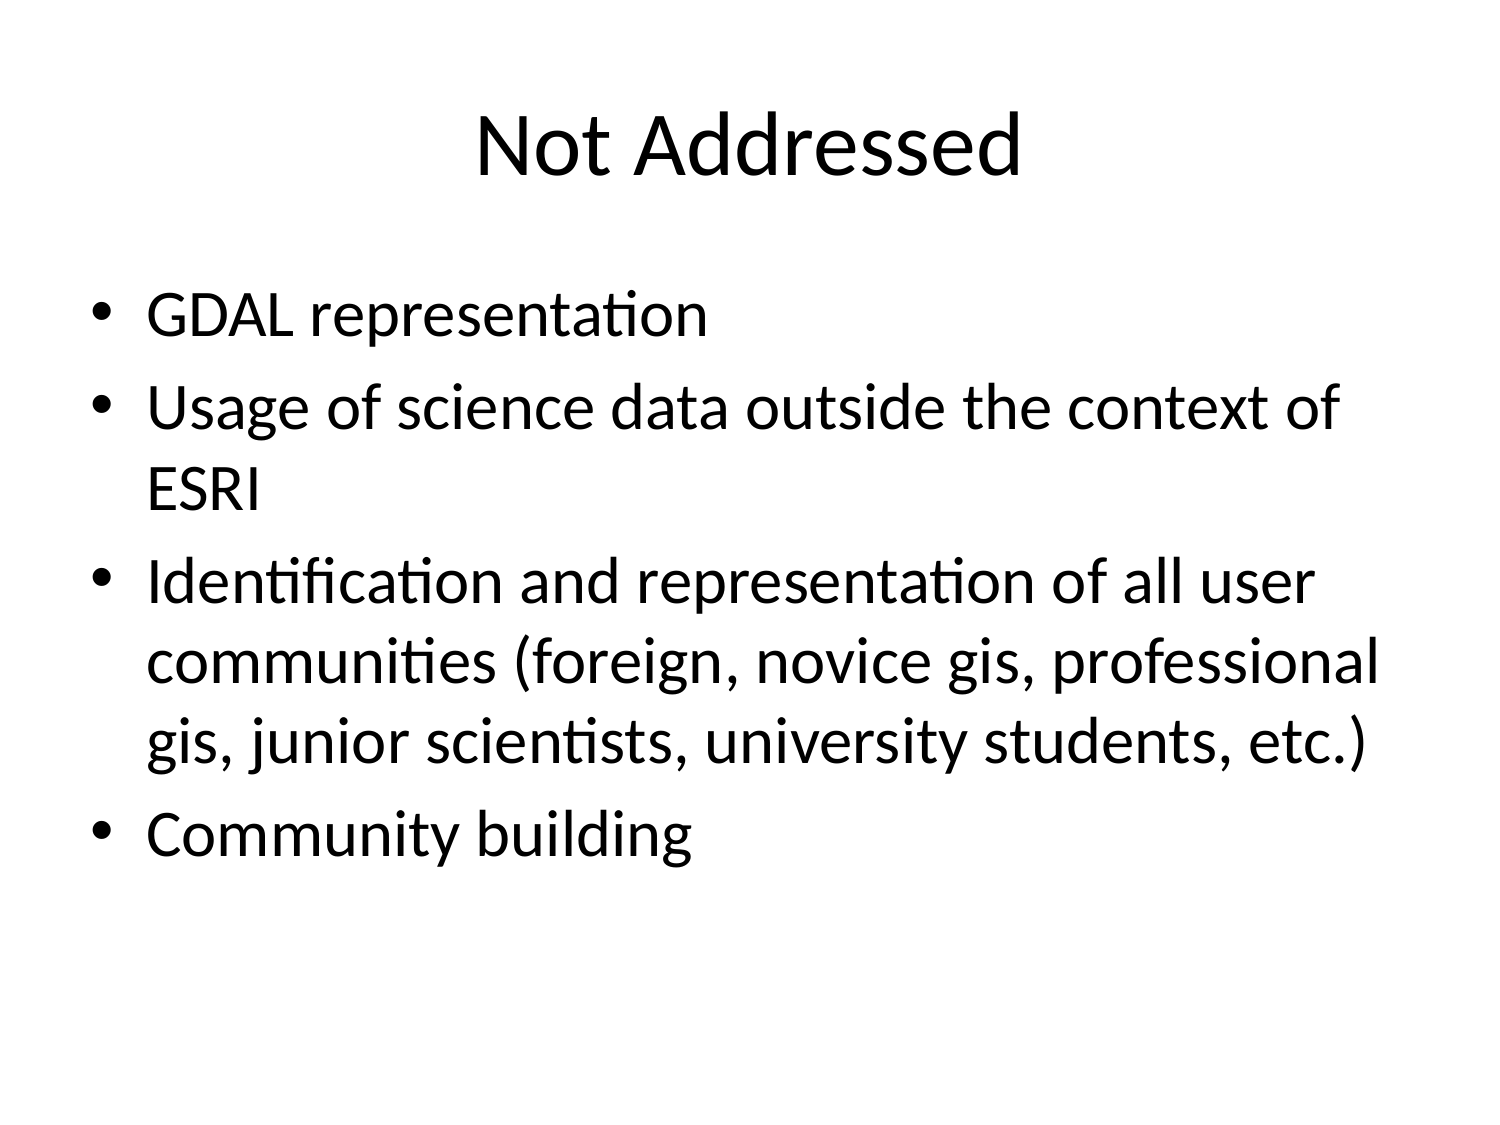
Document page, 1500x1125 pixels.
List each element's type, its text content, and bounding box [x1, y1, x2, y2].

title Not Addressed [75, 45, 1425, 233]
list GDAL representation Usage of science data outside the context of ESRI Identification and representation of all user communities (foreign, novice gis, professional gis, junior scientists, university students, etc.) Community building [75, 262, 1425, 1005]
